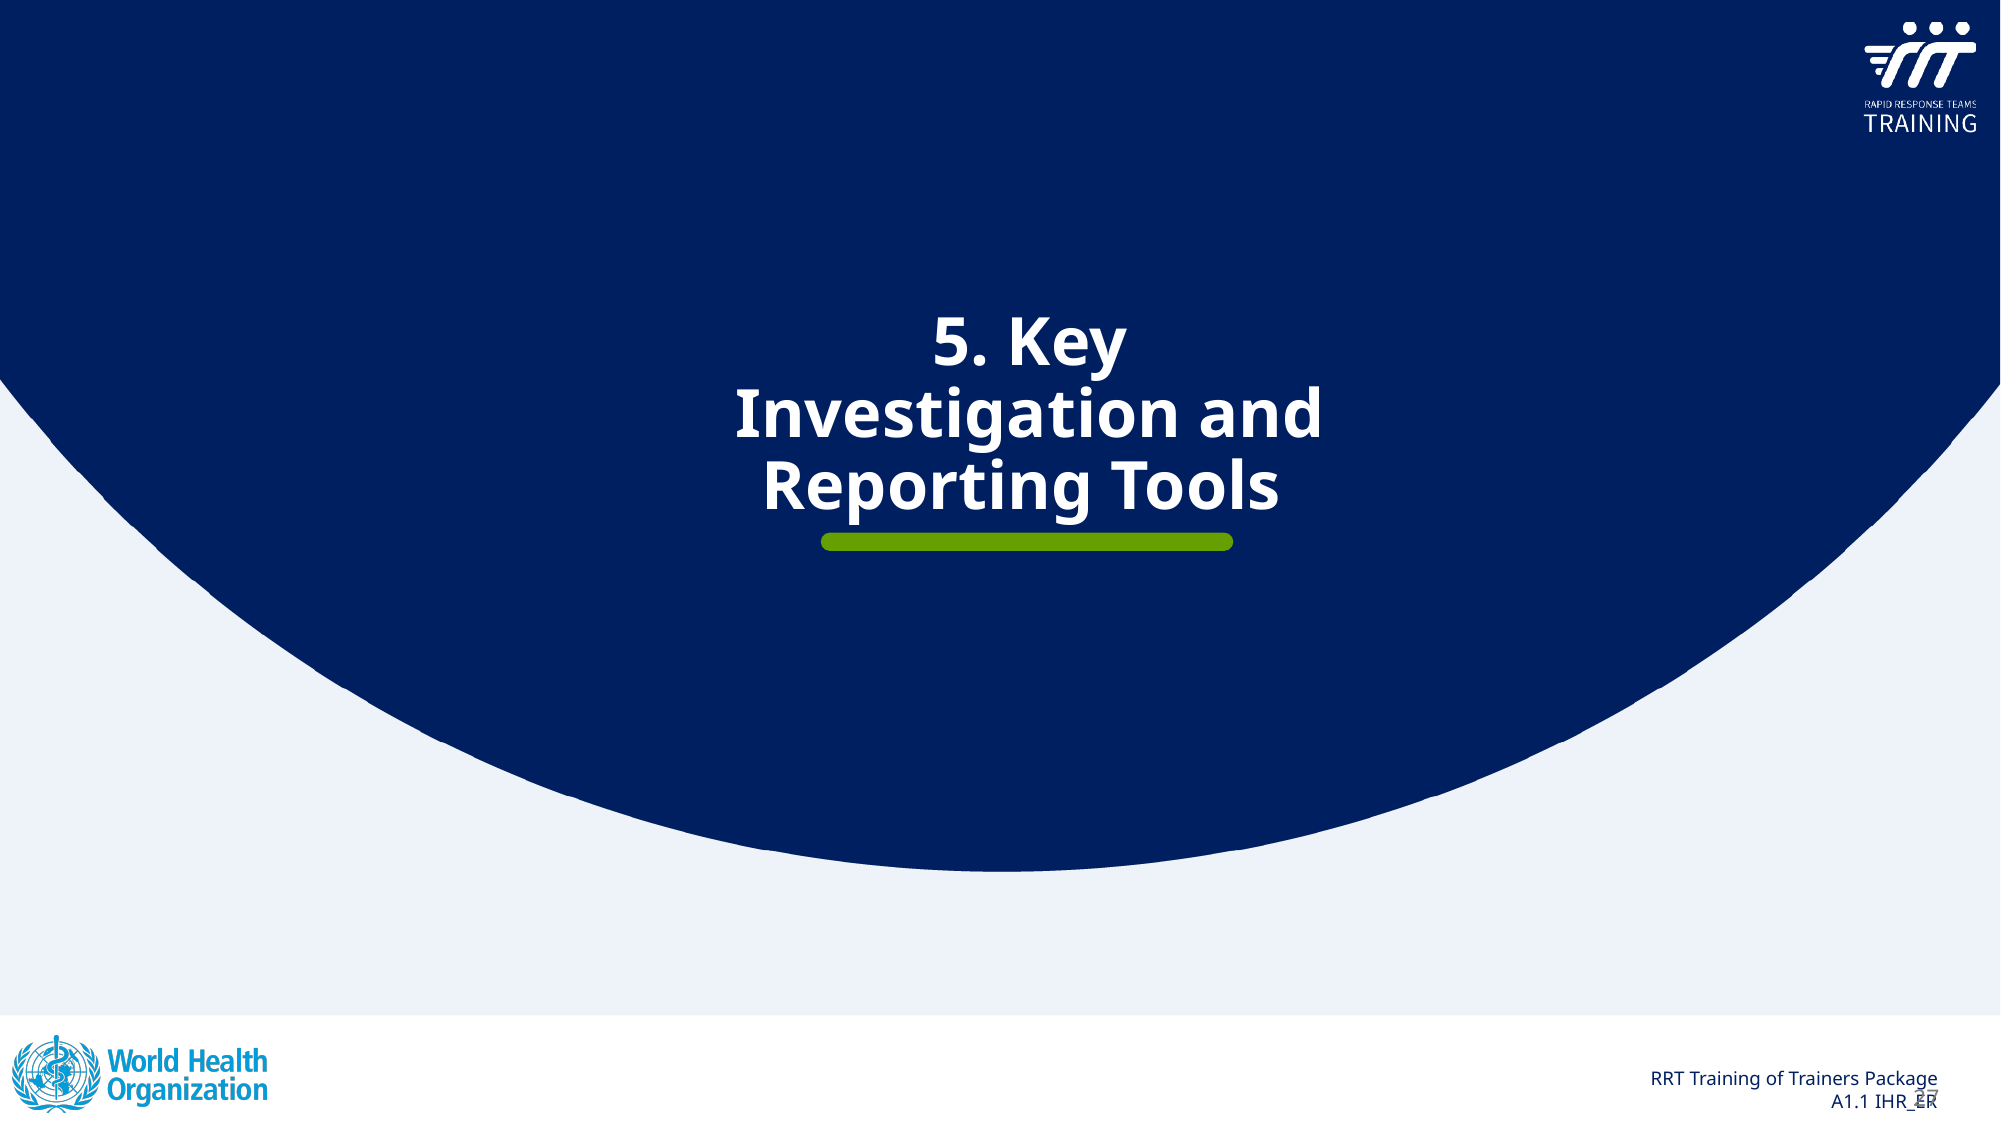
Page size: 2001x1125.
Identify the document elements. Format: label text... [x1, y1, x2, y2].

picture [12, 1035, 267, 1113]
picture [58, 1050, 64, 1058]
list 5. Key Investigation and Reporting Tools [698, 261, 1362, 570]
picture [12, 1083, 48, 1113]
picture [0, 0, 2001, 904]
